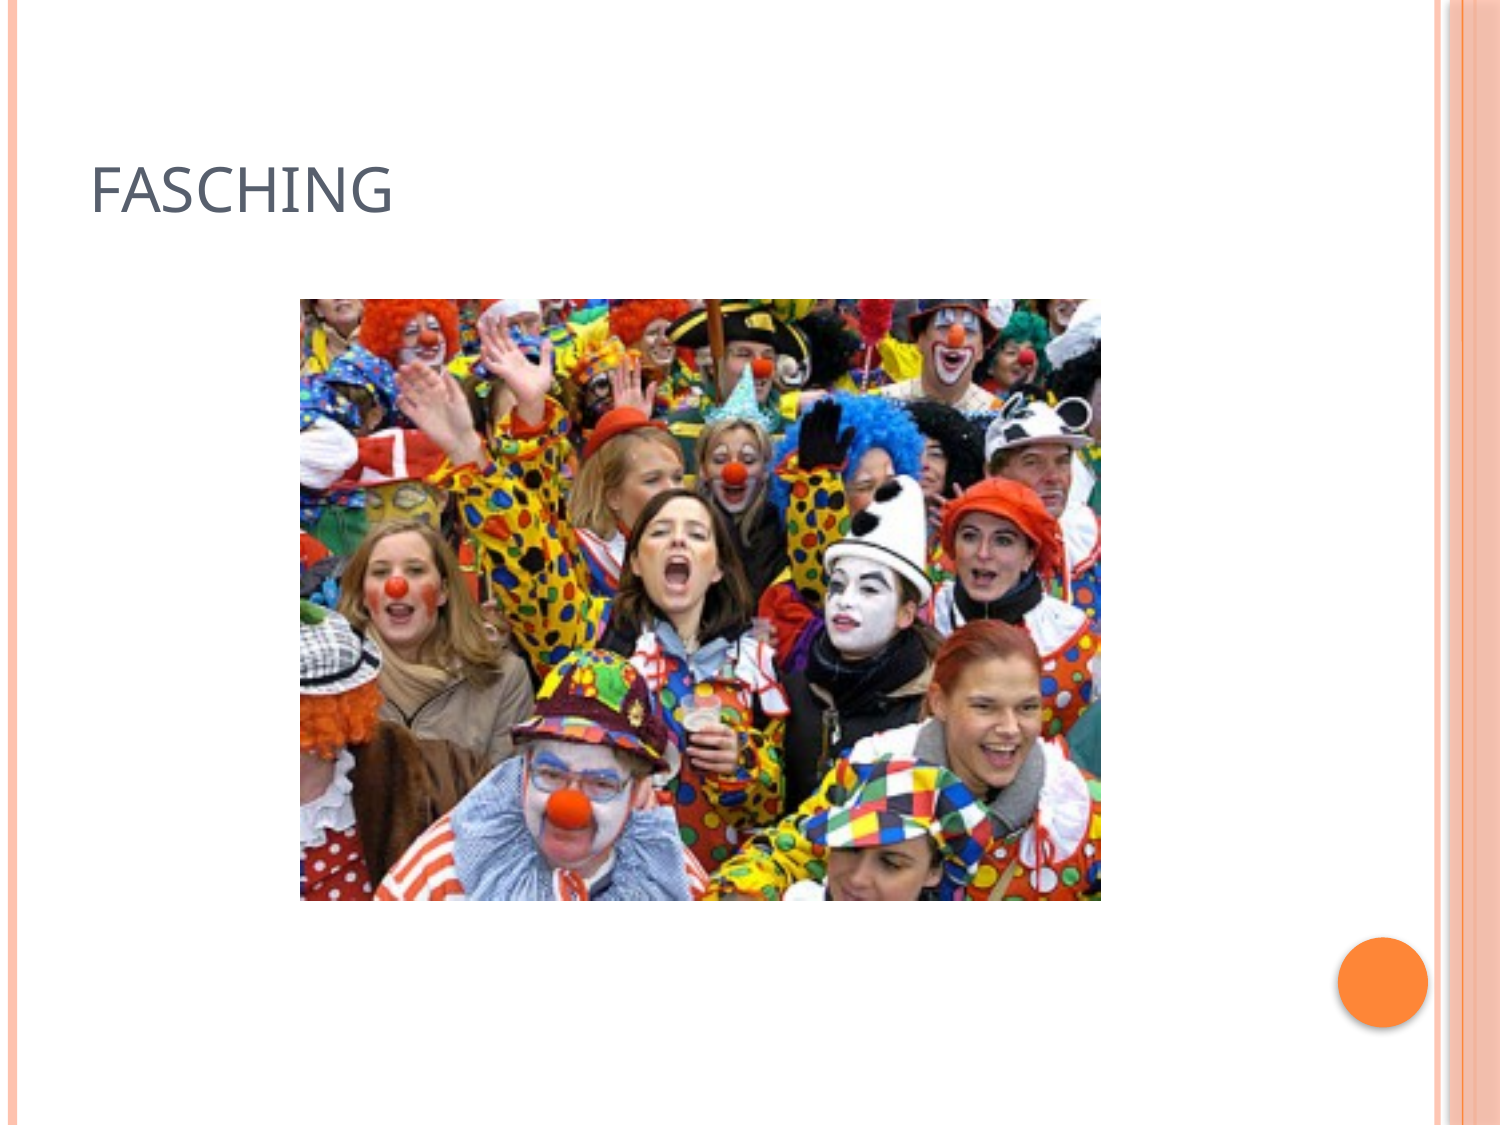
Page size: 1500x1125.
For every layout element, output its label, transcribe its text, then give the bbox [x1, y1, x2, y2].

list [299, 299, 1102, 902]
title Fasching [75, 45, 1300, 233]
